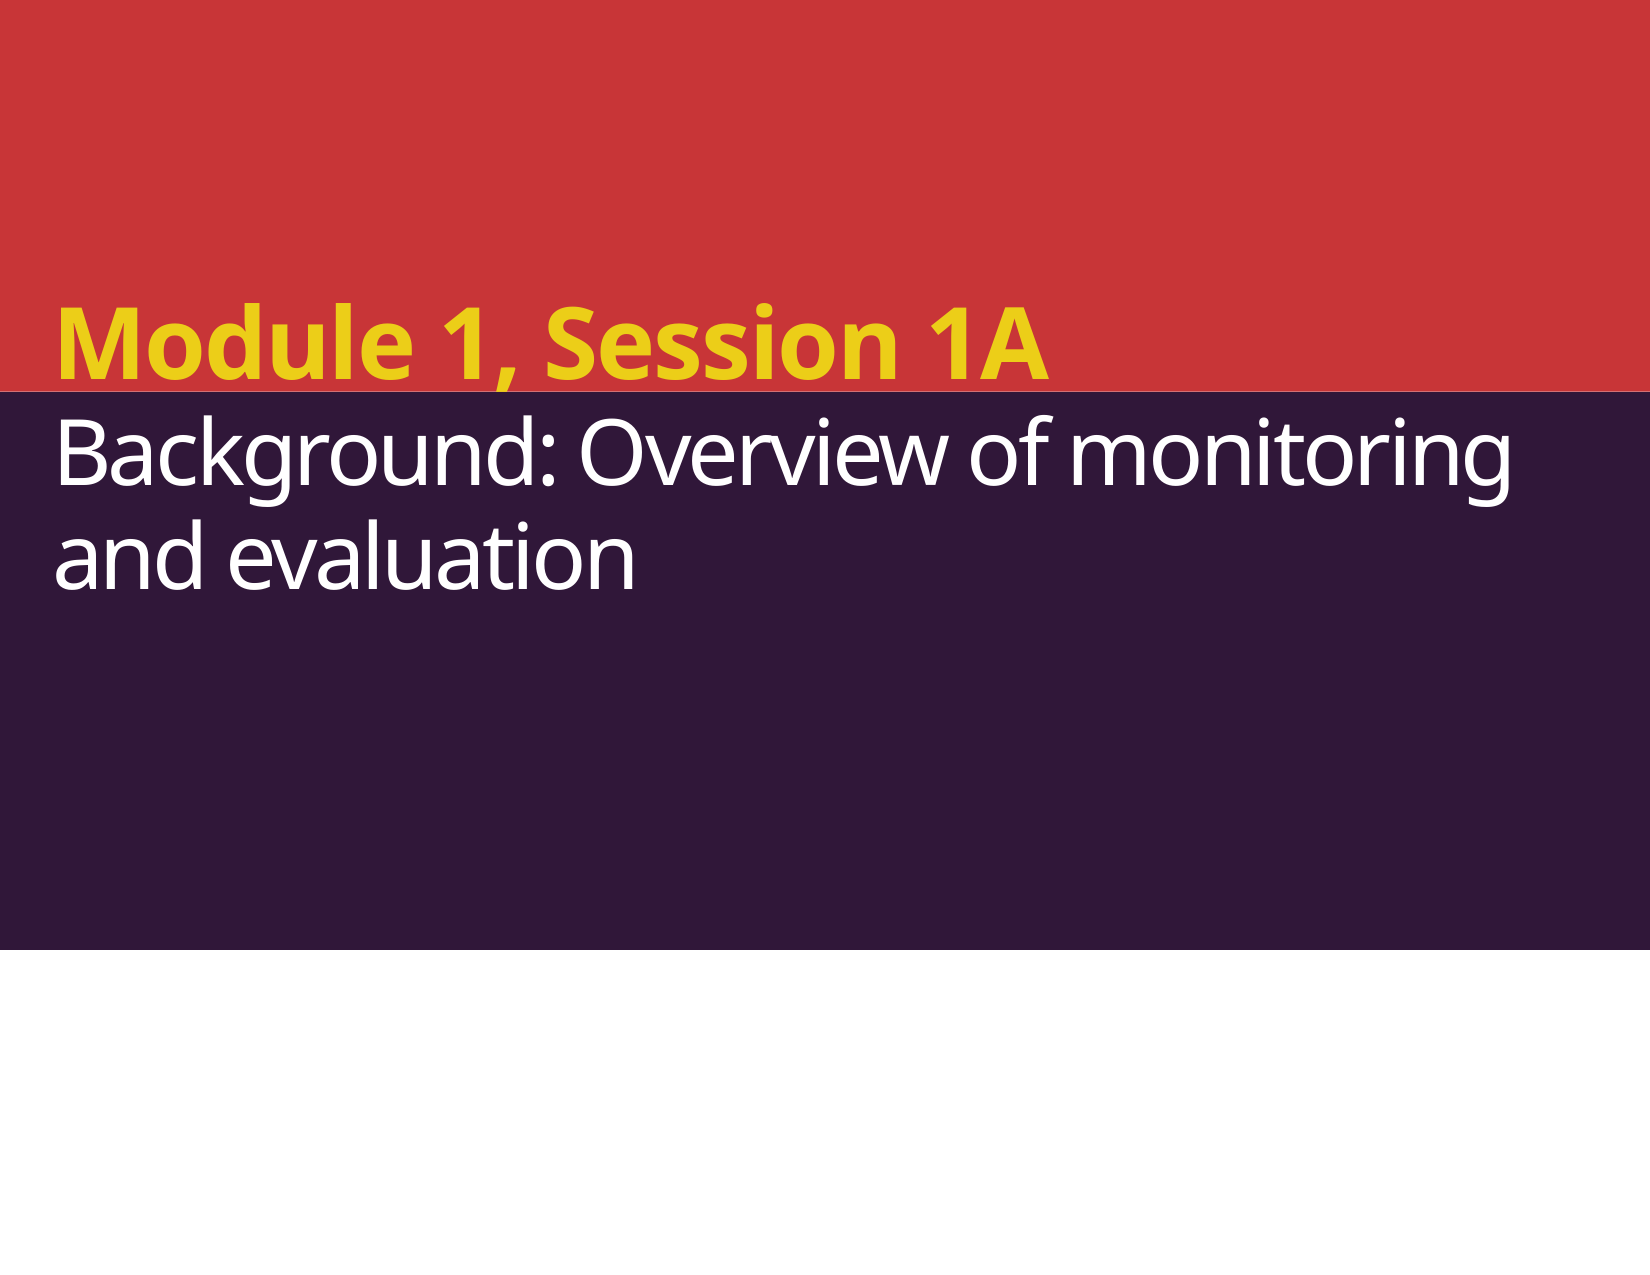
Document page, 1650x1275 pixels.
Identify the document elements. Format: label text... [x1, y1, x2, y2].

text_box [0, 179, 1650, 392]
text_box [0, 392, 1650, 950]
text_box Module 1, Session 1A Background: Overview of monitoring and evaluation [50, 285, 1544, 609]
